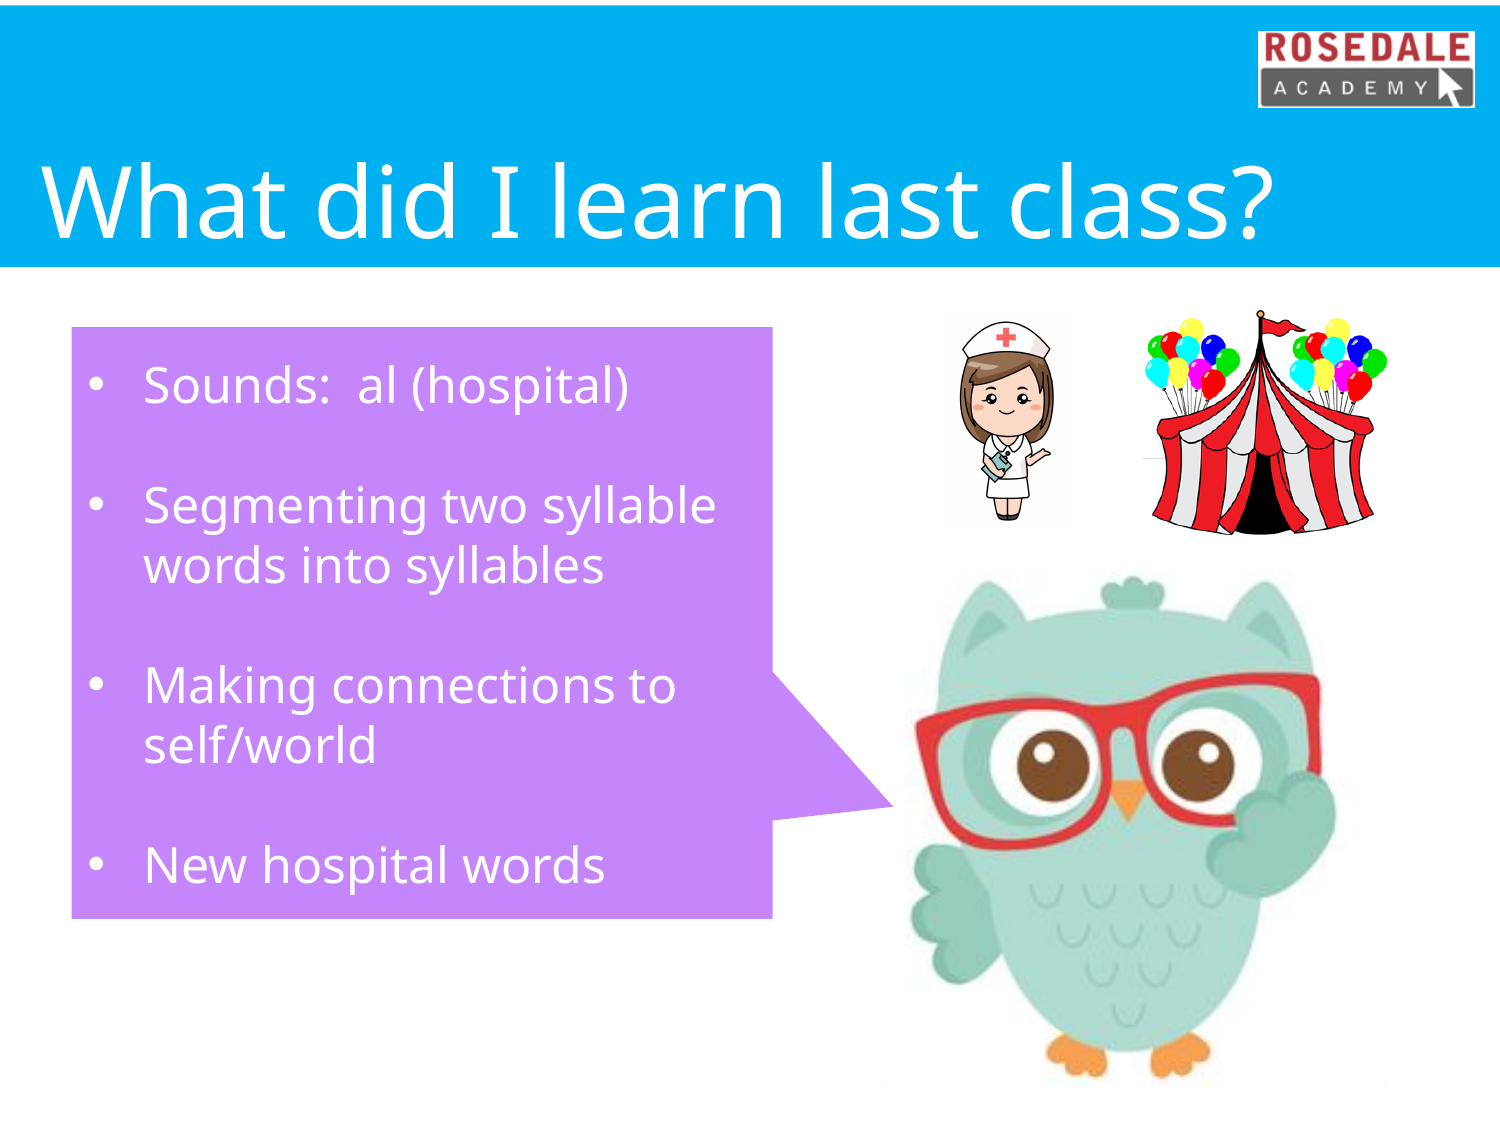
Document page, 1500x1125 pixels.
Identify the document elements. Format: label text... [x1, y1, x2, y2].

picture [1259, 32, 1474, 107]
text_box [0, 4, 1500, 268]
picture [940, 309, 1072, 528]
text_box Sounds: al (hospital) Segmenting two syllable words into syllables Making connections to self/world New hospital words [71, 327, 871, 919]
text_box What did I learn last class? [25, 130, 1388, 266]
picture [1143, 310, 1388, 536]
picture [871, 570, 1388, 1086]
